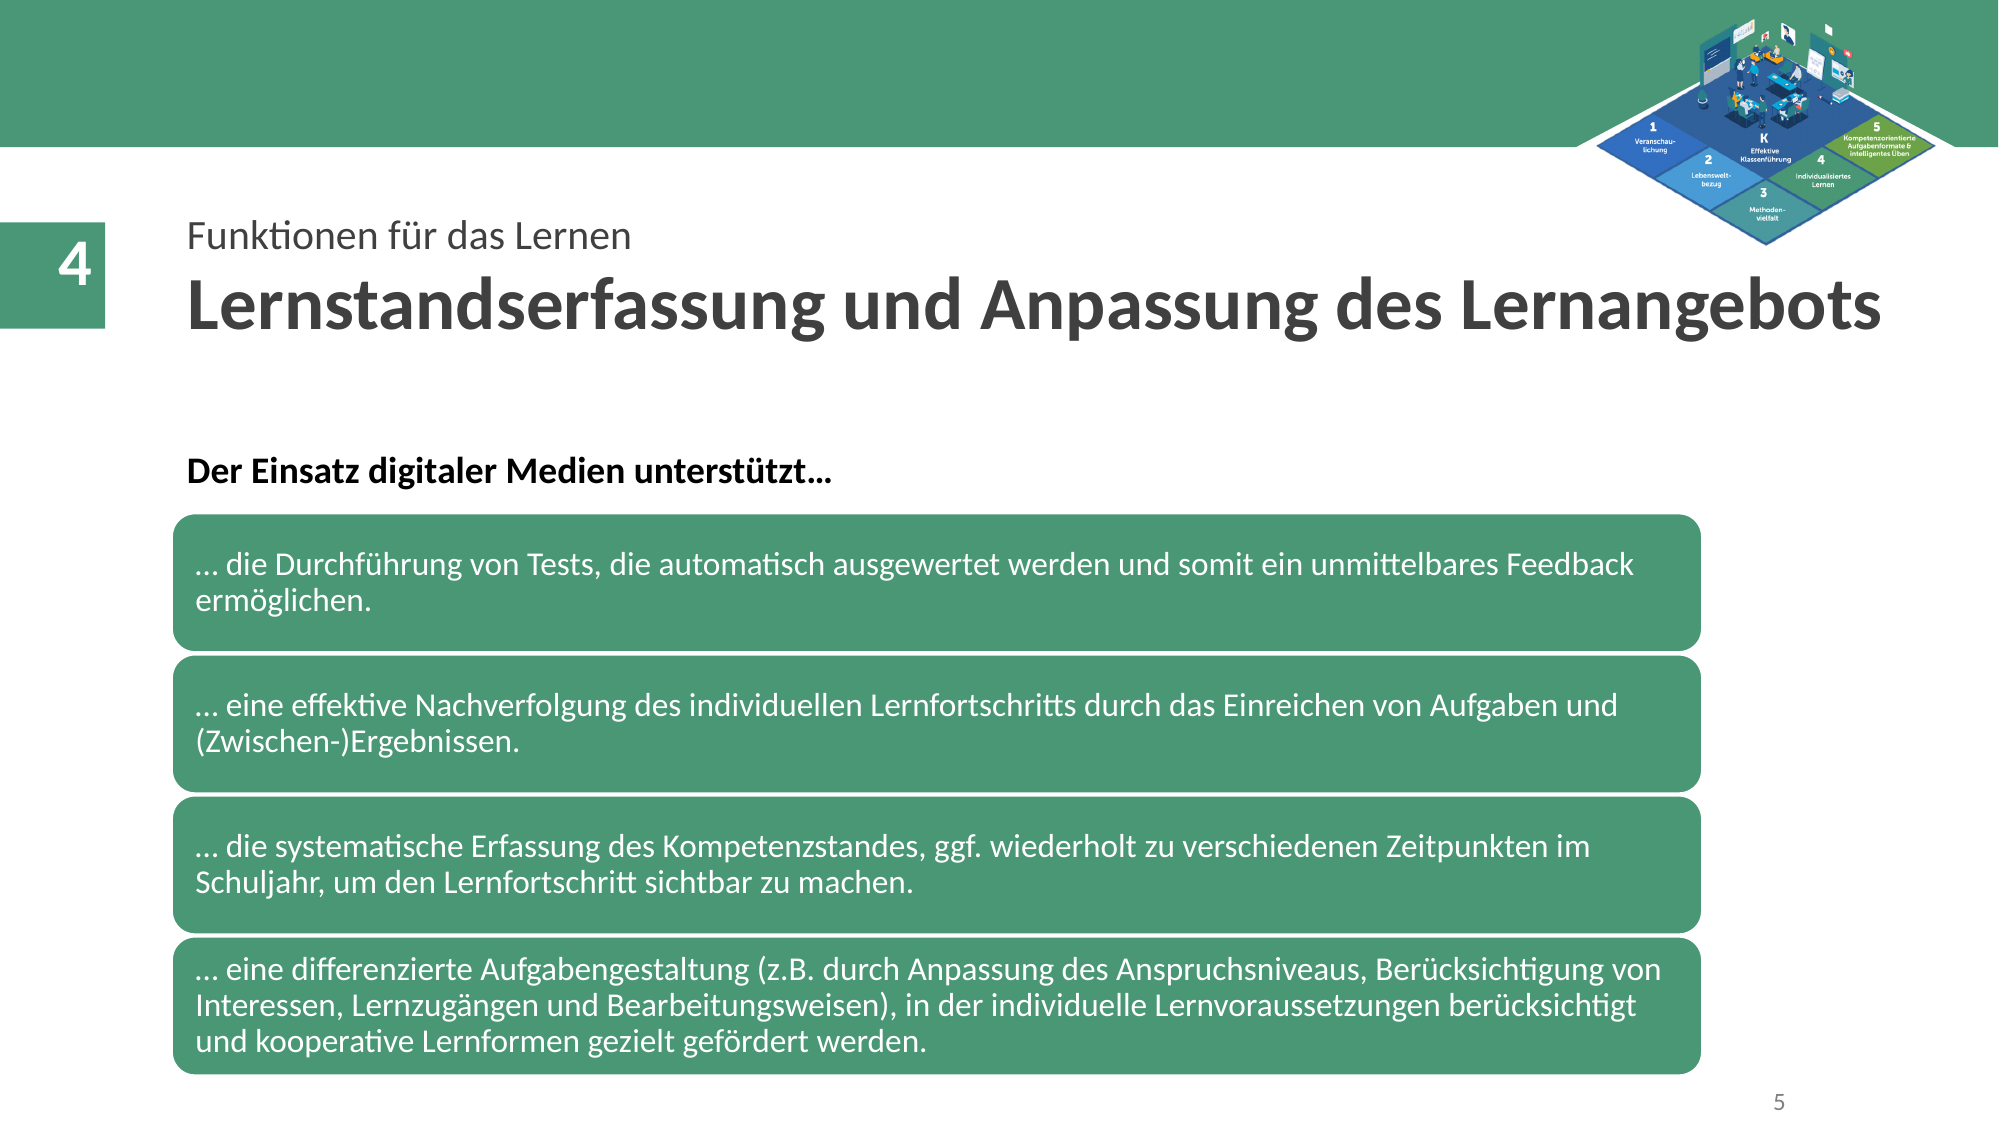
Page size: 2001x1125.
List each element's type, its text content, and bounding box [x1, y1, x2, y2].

list Funktionen für das Lernen [171, 183, 1663, 267]
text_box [171, 513, 1703, 1076]
list Lernstandserfassung und Anpassung des Lernangebots [172, 259, 1911, 354]
list Der Einsatz digitaler Medien unterstützt… [171, 443, 1663, 513]
slide_number 5 [1350, 1075, 1801, 1125]
picture [1589, 12, 1942, 249]
